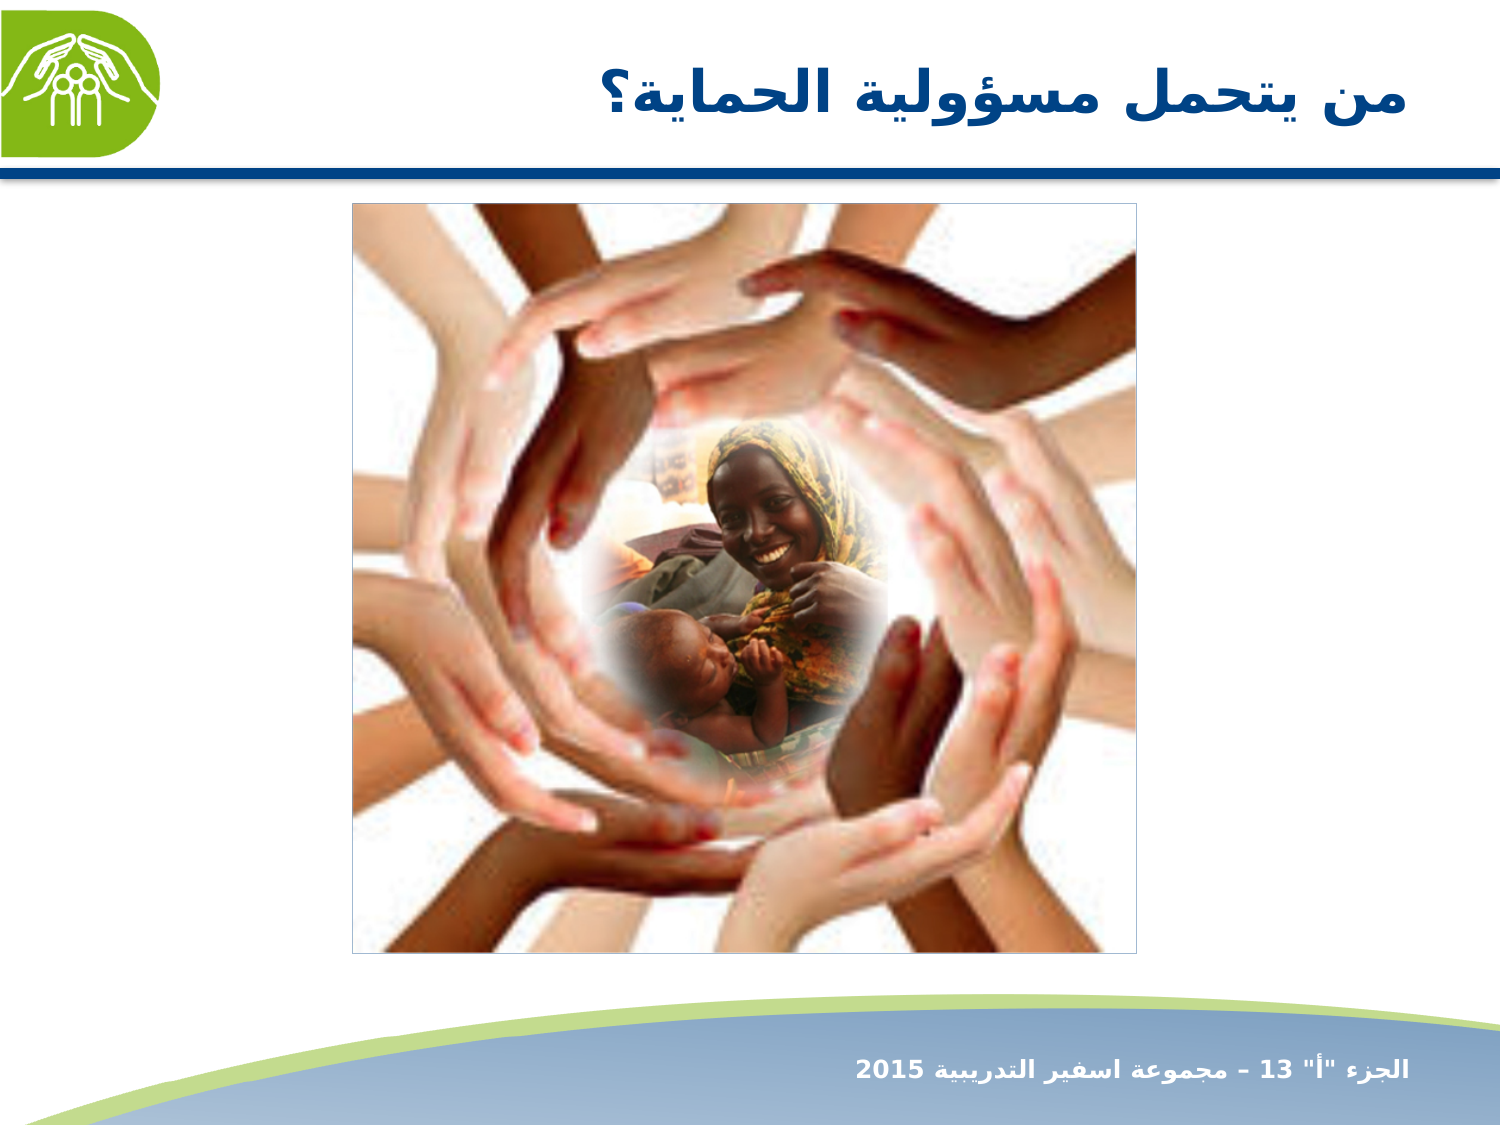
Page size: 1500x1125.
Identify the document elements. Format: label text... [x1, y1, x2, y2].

picture [0, 992, 1500, 1125]
picture [0, 9, 75, 158]
picture [352, 203, 1137, 954]
footer الجزء "أ" 13 – مجموعة اسفير التدريبية 2015 [679, 1038, 1425, 1099]
title من يتحمل مسؤولية الحماية؟ [75, 0, 1425, 178]
